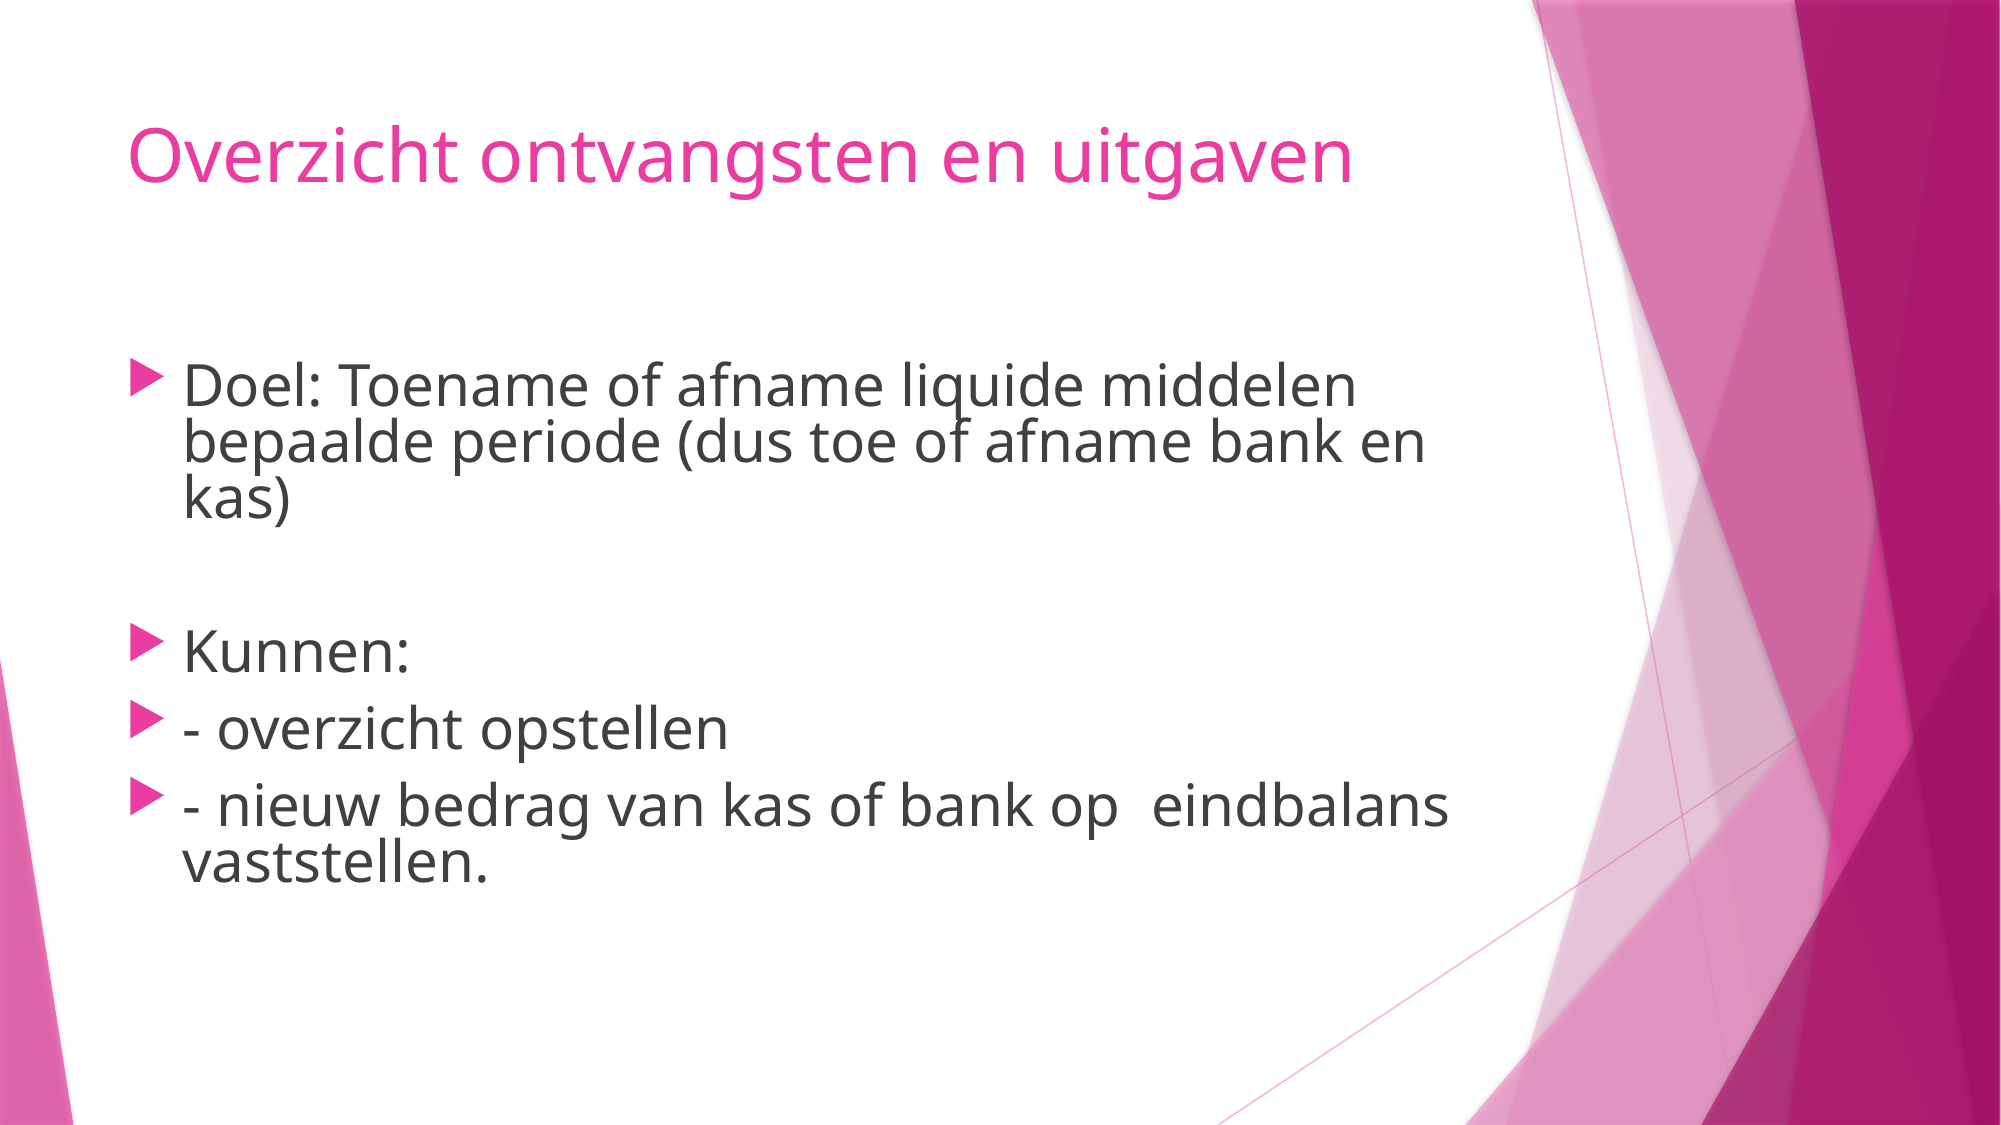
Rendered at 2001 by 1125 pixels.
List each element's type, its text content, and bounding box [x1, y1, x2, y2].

list Doel: Toename of afname liquide middelen bepaalde periode (dus toe of afname bank en kas) Kunnen: - overzicht opstellen - nieuw bedrag van kas of bank op eindbalans vaststellen. [111, 354, 1522, 992]
title Overzicht ontvangsten en uitgaven [111, 99, 1522, 317]
